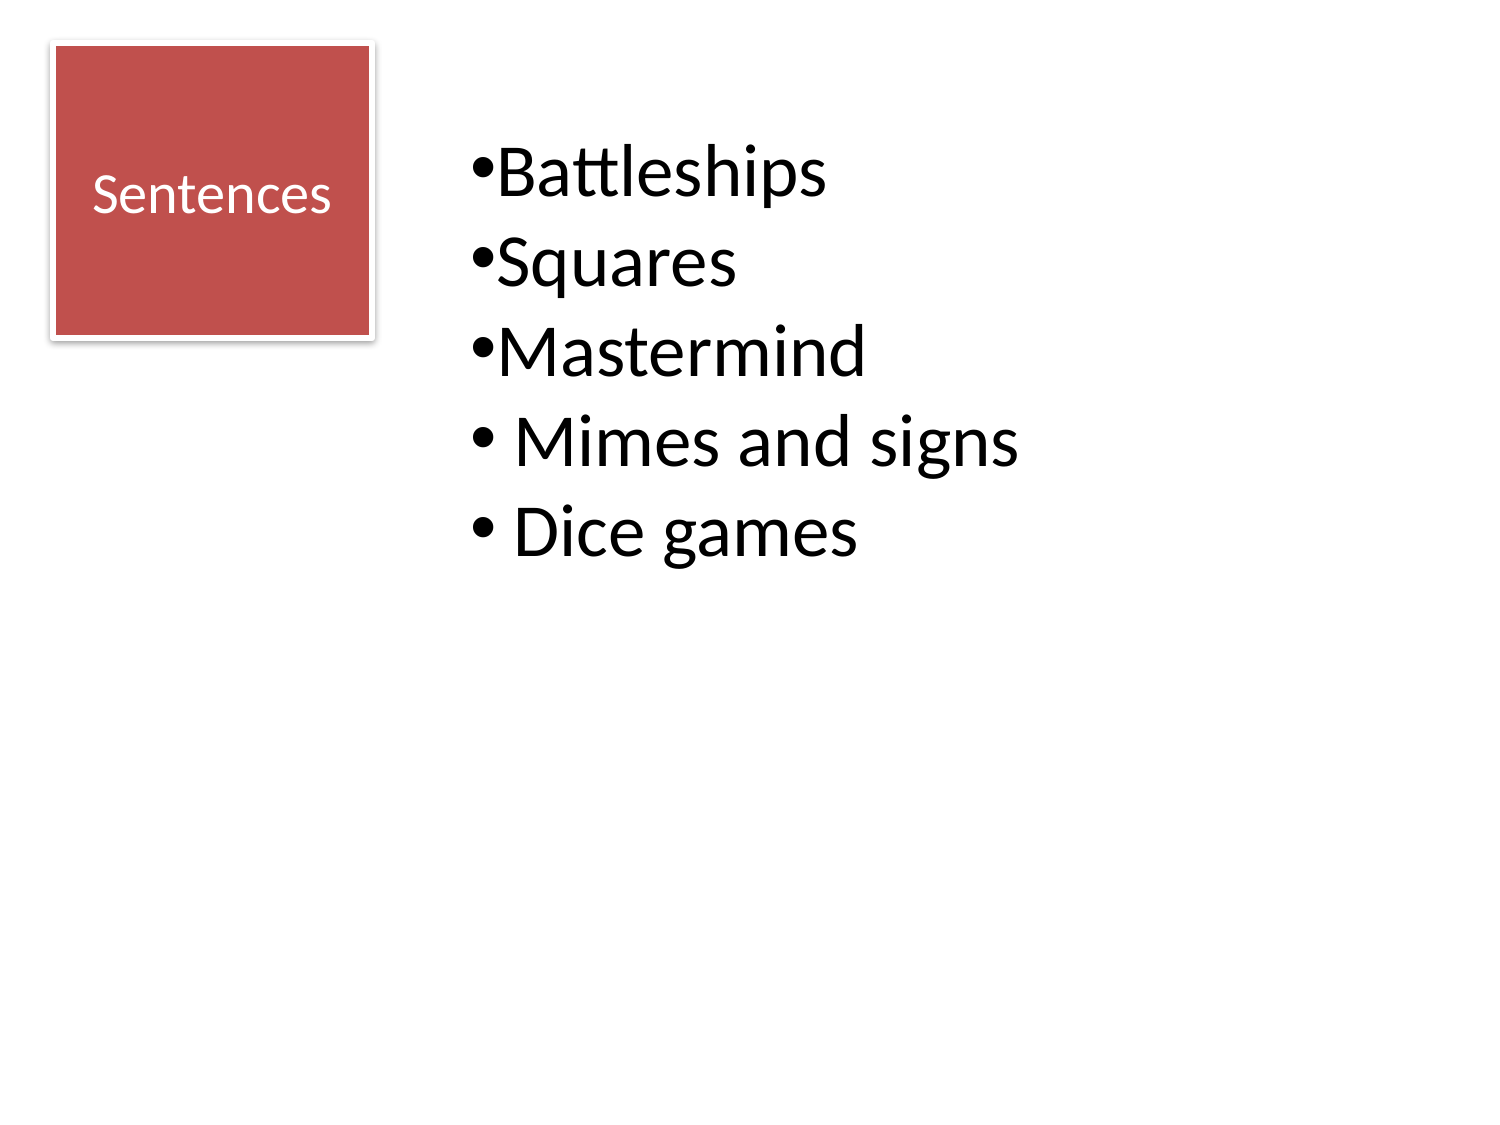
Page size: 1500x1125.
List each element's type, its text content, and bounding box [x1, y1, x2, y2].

text_box Sentences [50, 40, 375, 341]
text_box Battleships Squares Mastermind Mimes and signs Dice games [455, 113, 1036, 849]
